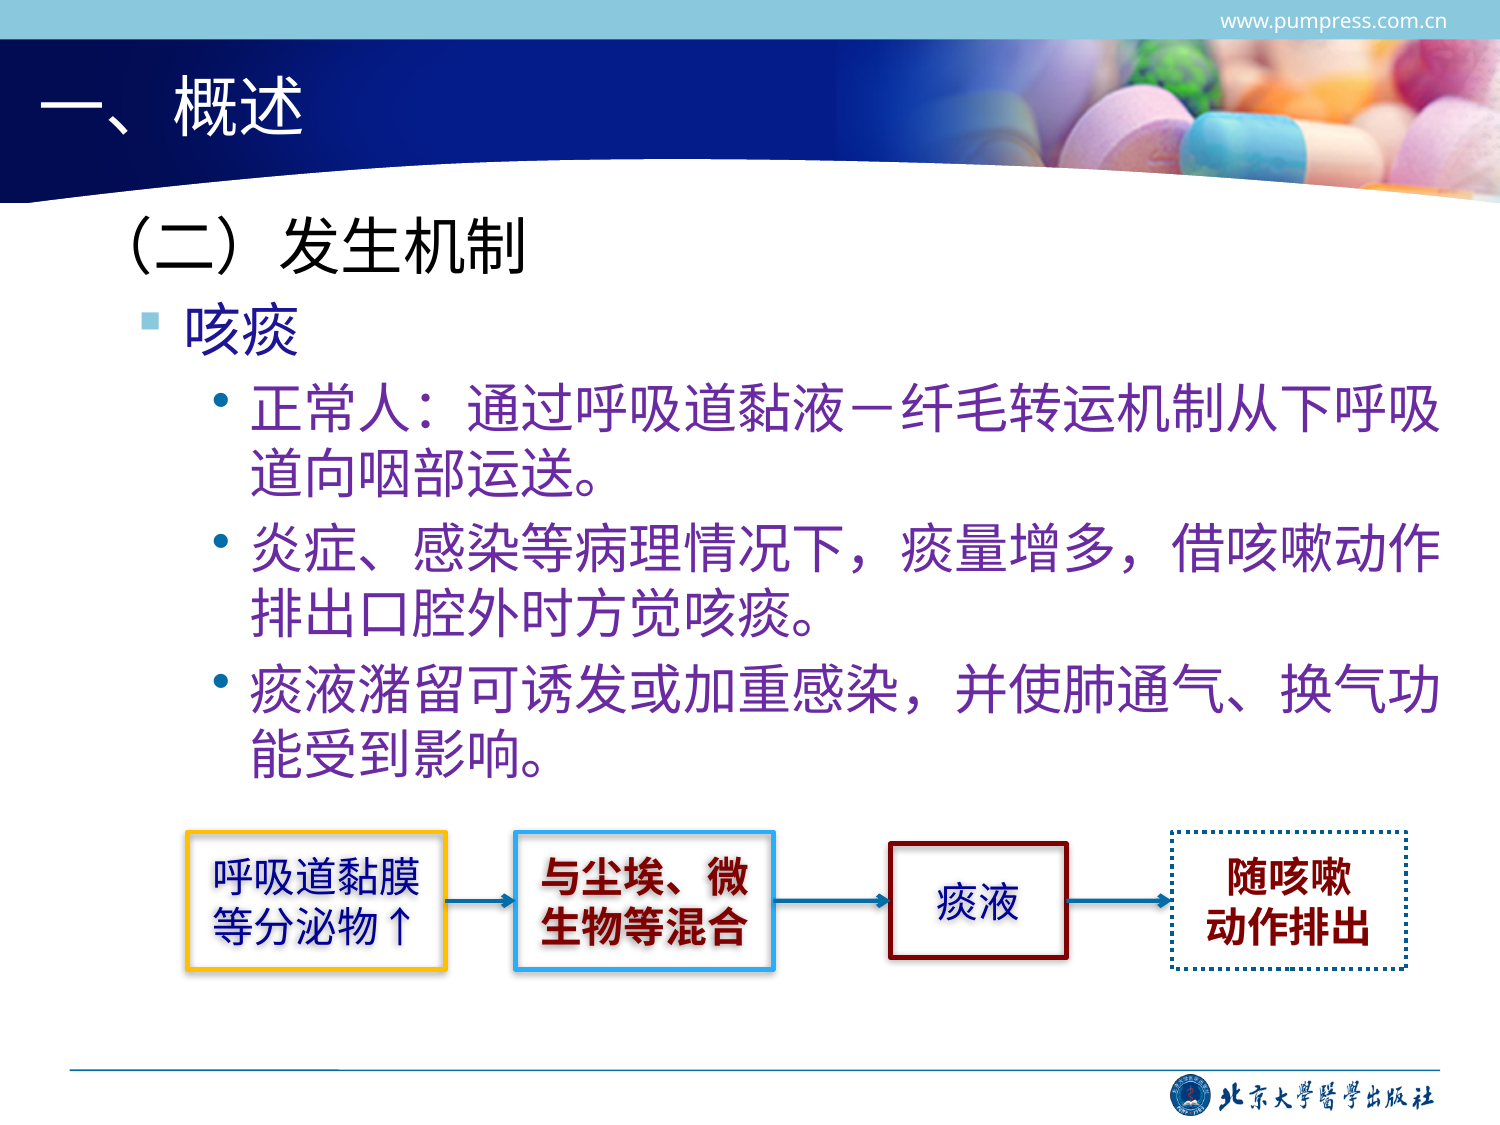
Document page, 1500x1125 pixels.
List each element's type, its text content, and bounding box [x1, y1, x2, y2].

list （二）发生机制 咳痰 正常人：通过呼吸道黏液－纤毛转运机制从下呼吸道向咽部运送。 炎症、感染等病理情况下，痰量增多，借咳嗽动作排出口腔外时方觉咳痰。 痰液潴留可诱发或加重感染，并使肺通气、换气功能受到影响。 [46, 198, 1460, 1000]
picture [1170, 1074, 1436, 1118]
title 一、概述 [23, 58, 1349, 152]
picture [0, 40, 1500, 203]
slide_number www.pumpress.com.cn [1024, 0, 1463, 38]
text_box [187, 831, 1407, 970]
